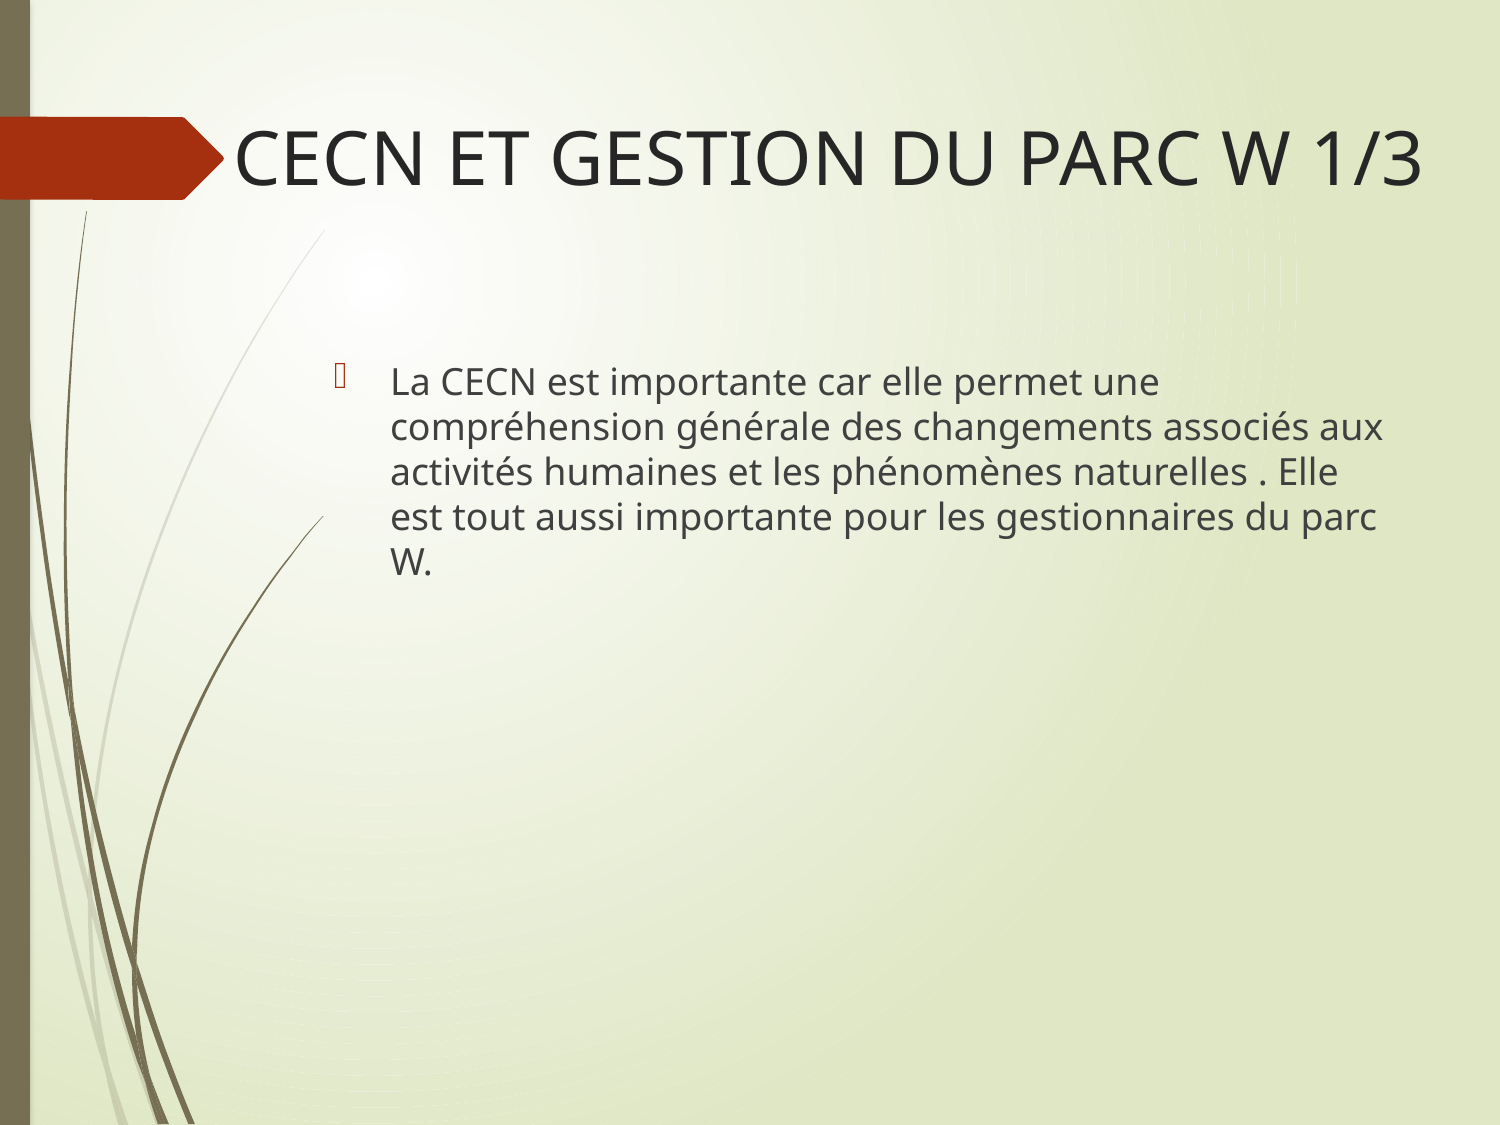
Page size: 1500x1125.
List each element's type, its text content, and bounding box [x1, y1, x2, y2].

title CECN ET GESTION DU PARC W 1/3 [218, 102, 1459, 313]
list La CECN est importante car elle permet une compréhension générale des changements associés aux activités humaines et les phénomènes naturelles . Elle est tout aussi importante pour les gestionnaires du parc W. [318, 350, 1400, 970]
